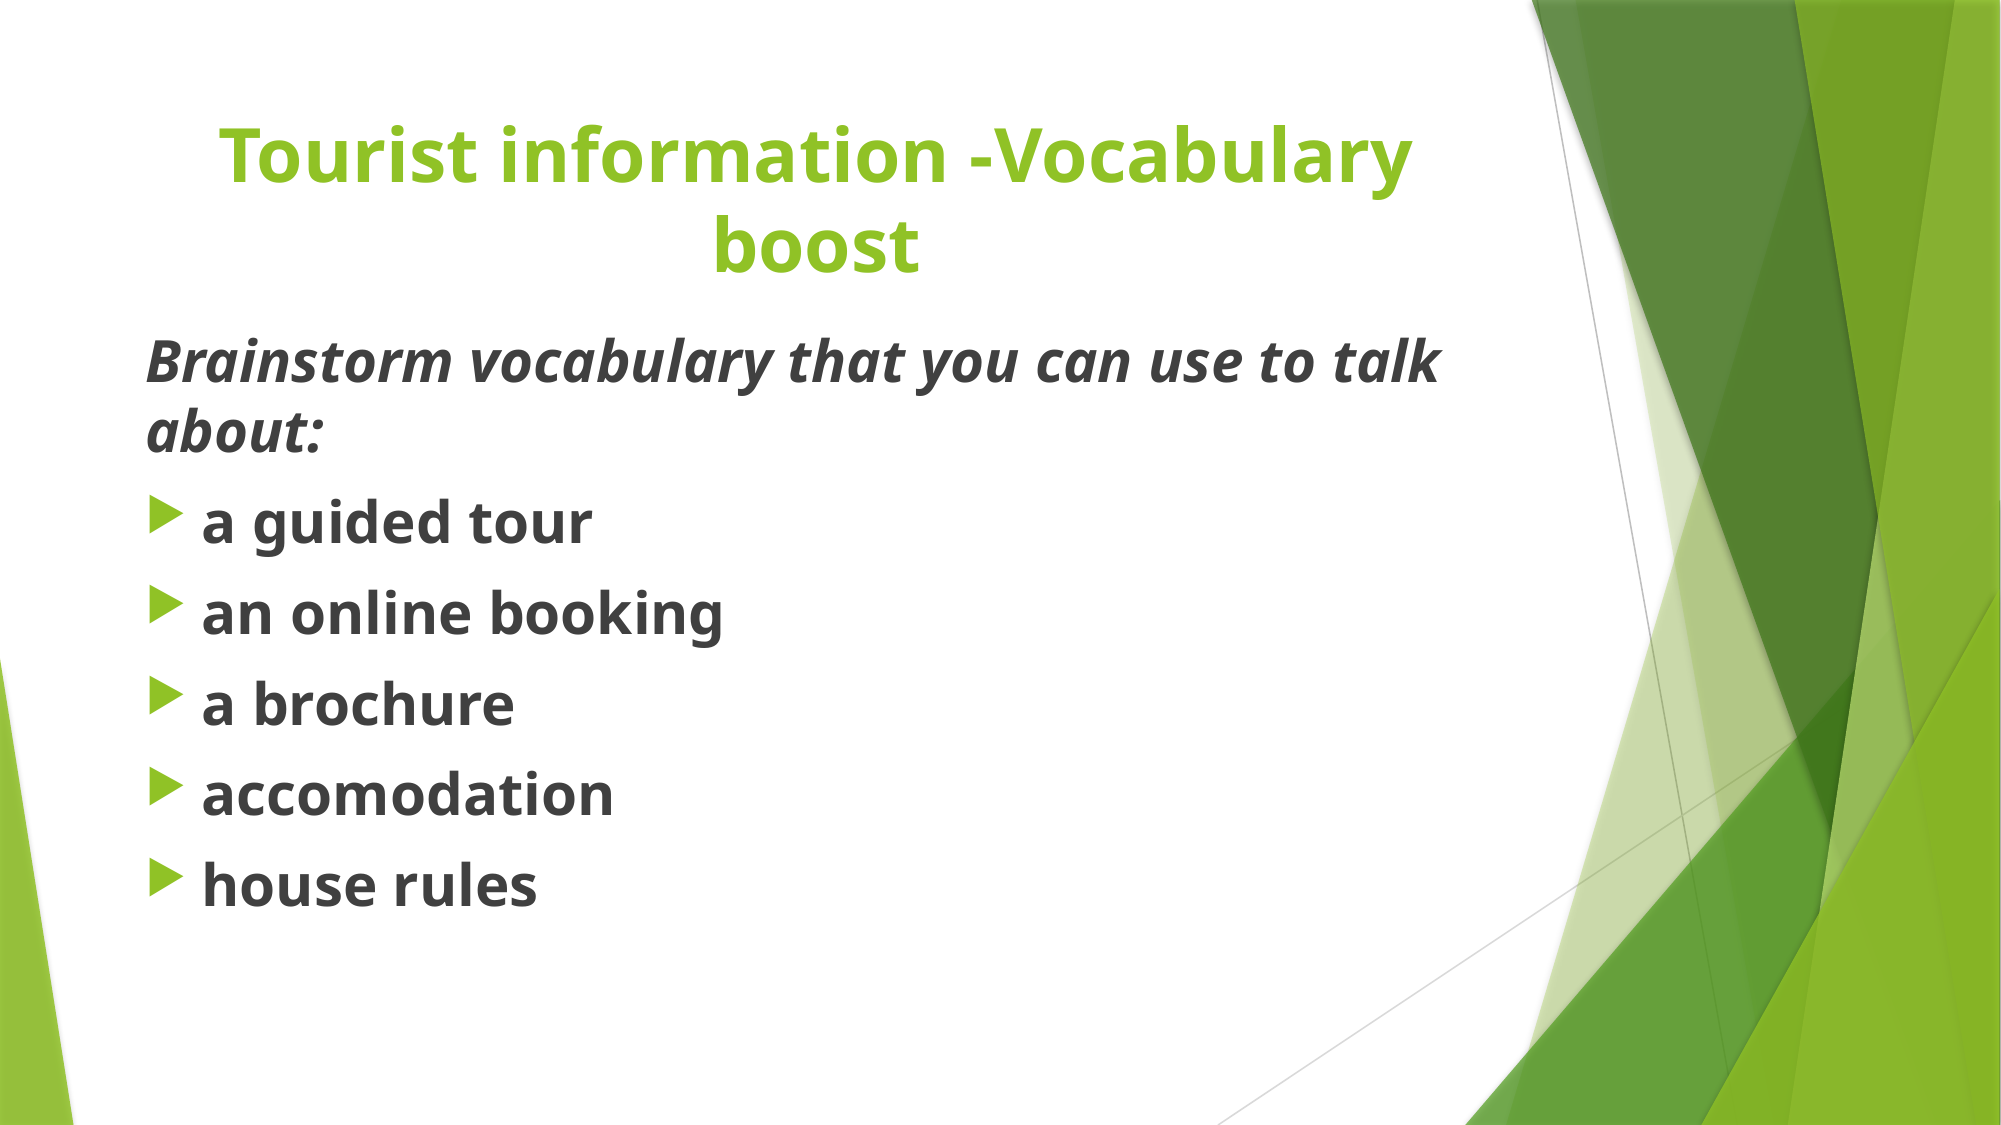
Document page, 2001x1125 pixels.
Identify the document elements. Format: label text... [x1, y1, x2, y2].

title Tourist information -Vocabulary boost [111, 99, 1522, 317]
list Brainstorm vocabulary that you can use to talk about: a guided tour an online booking a brochure accomodation house rules [130, 316, 1522, 991]
